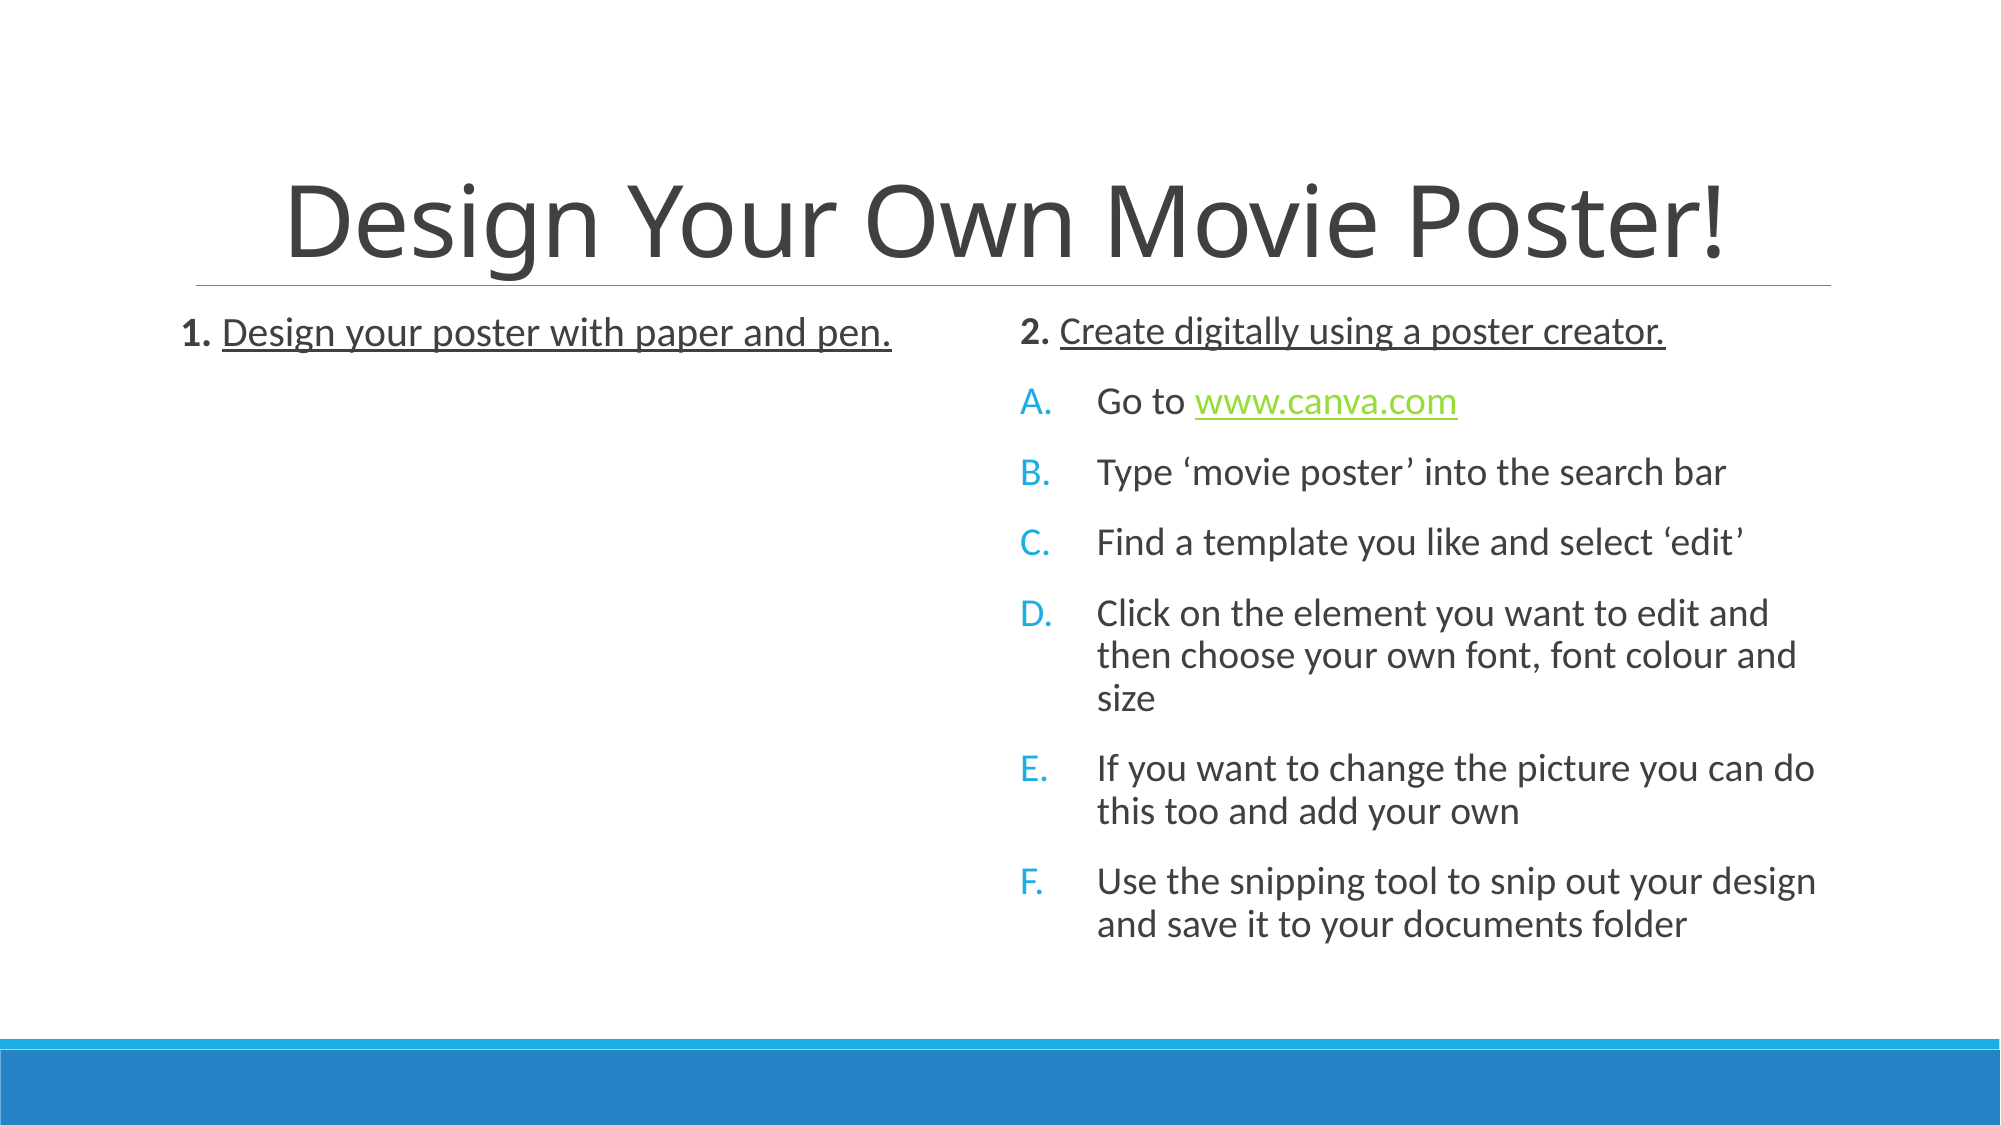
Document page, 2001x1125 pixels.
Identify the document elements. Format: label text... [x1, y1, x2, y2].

list 2. Create digitally using a poster creator. Go to www.canva.com Type ‘movie poster’ into the search bar Find a template you like and select ‘edit’ Click on the element you want to edit and then choose your own font, font colour and size If you want to change the picture you can do this too and add your own Use the snipping tool to snip out your design and save it to your documents folder [1020, 302, 1830, 963]
title Design Your Own Movie Poster! [180, 47, 1830, 285]
list 1. Design your poster with paper and pen. [180, 302, 990, 963]
